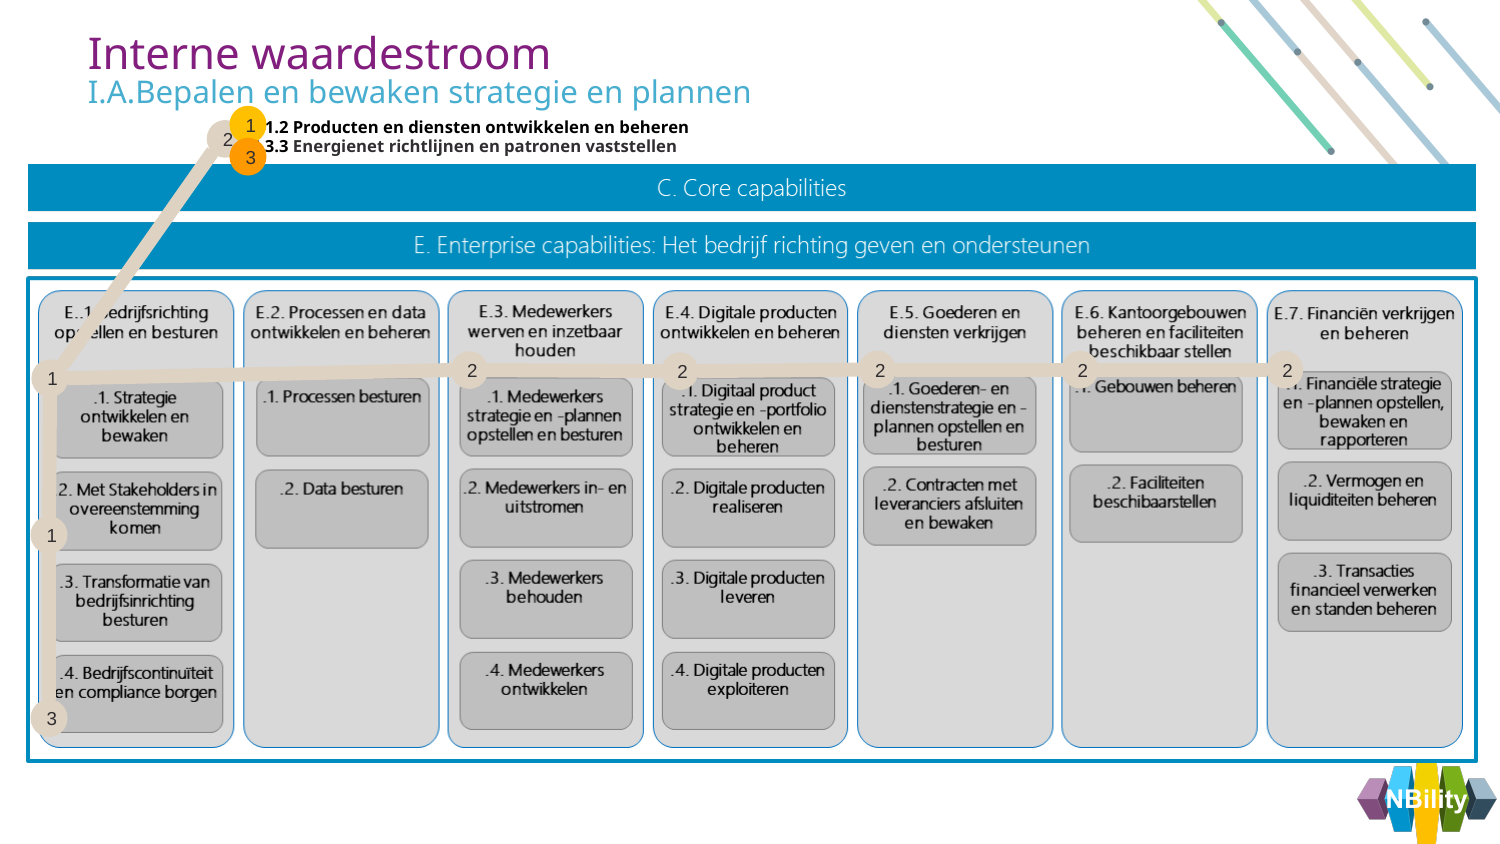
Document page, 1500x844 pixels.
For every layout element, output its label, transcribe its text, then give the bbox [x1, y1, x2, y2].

picture [31, 281, 1473, 758]
picture [490, 242, 494, 257]
picture [1357, 754, 1499, 844]
text_box [0, 0, 1500, 844]
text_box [67, 369, 453, 379]
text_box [62, 151, 213, 366]
text_box 1 [229, 105, 267, 140]
picture [232, 164, 264, 175]
picture [500, 242, 506, 252]
text_box I.A.Bepalen en bewaken strategie en plannen [87, 65, 1220, 99]
picture [213, 164, 1478, 277]
text_box Interne waardestroom [87, 20, 1181, 65]
picture [26, 164, 62, 277]
text_box C.1.2 Producten en diensten ontwikkelen en beheren C.3.3 Energienet richtlijnen en patronen vaststellen [259, 109, 705, 164]
text_box 2 [206, 120, 234, 158]
text_box 3 [229, 137, 267, 164]
picture [964, 242, 970, 252]
